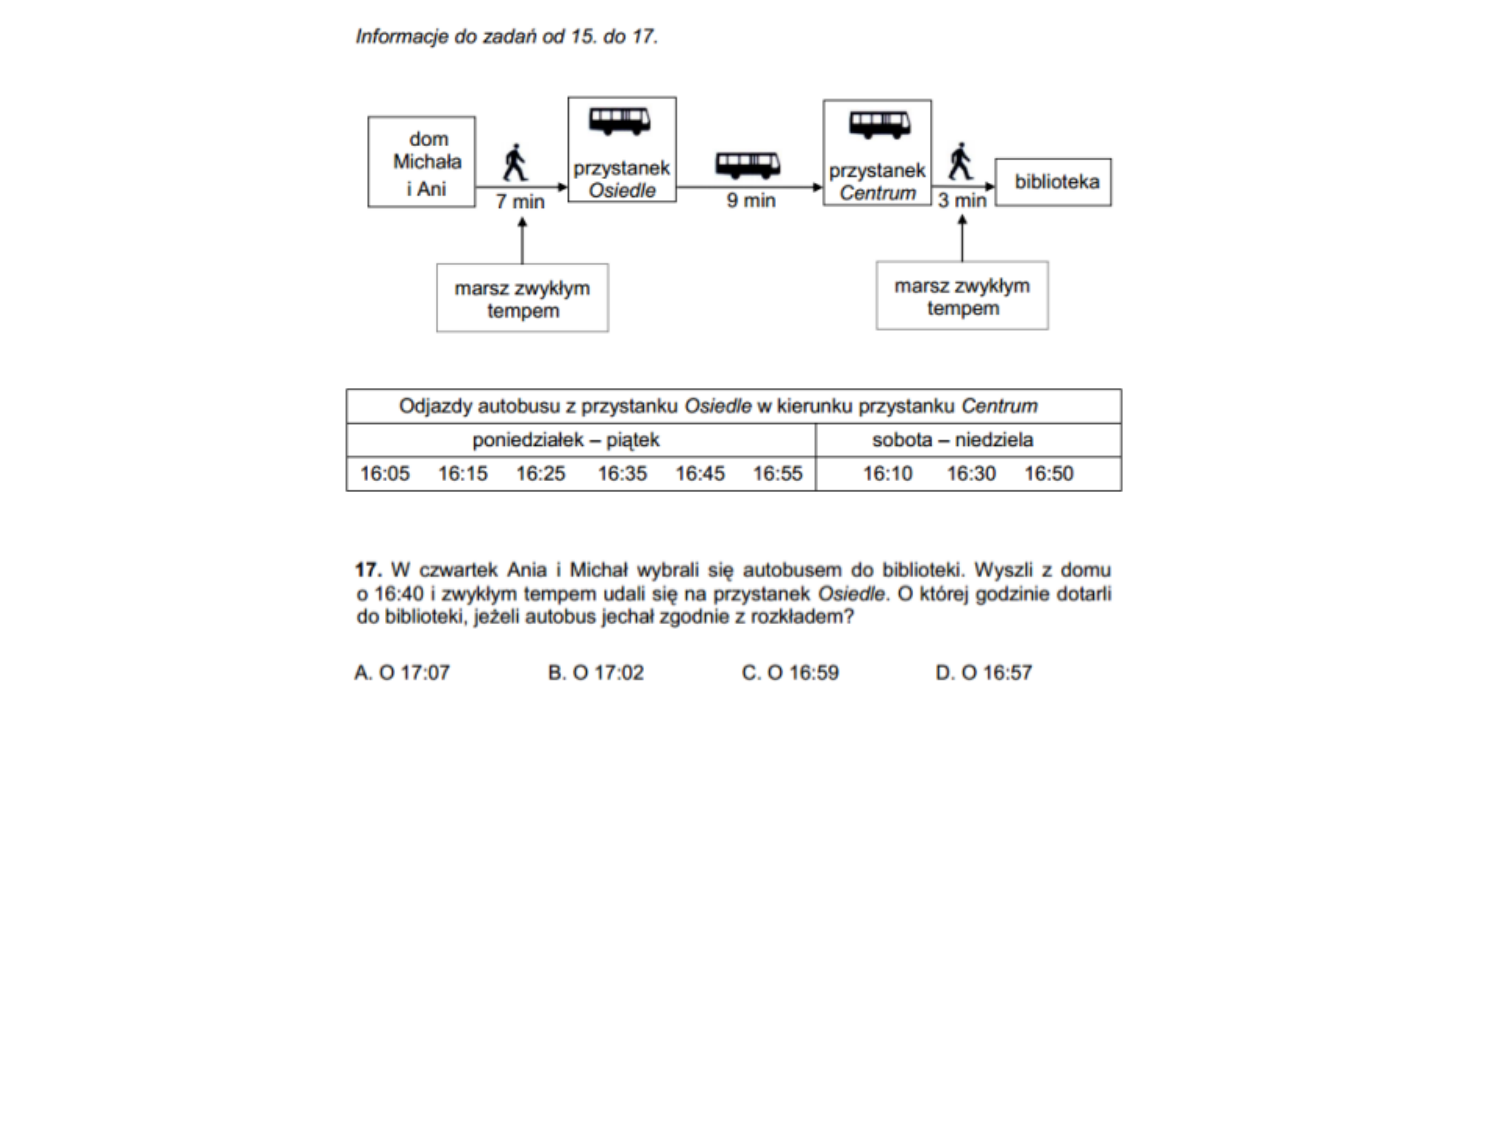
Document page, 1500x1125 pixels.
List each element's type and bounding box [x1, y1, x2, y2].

picture [324, 2, 1176, 517]
picture [323, 526, 1176, 686]
